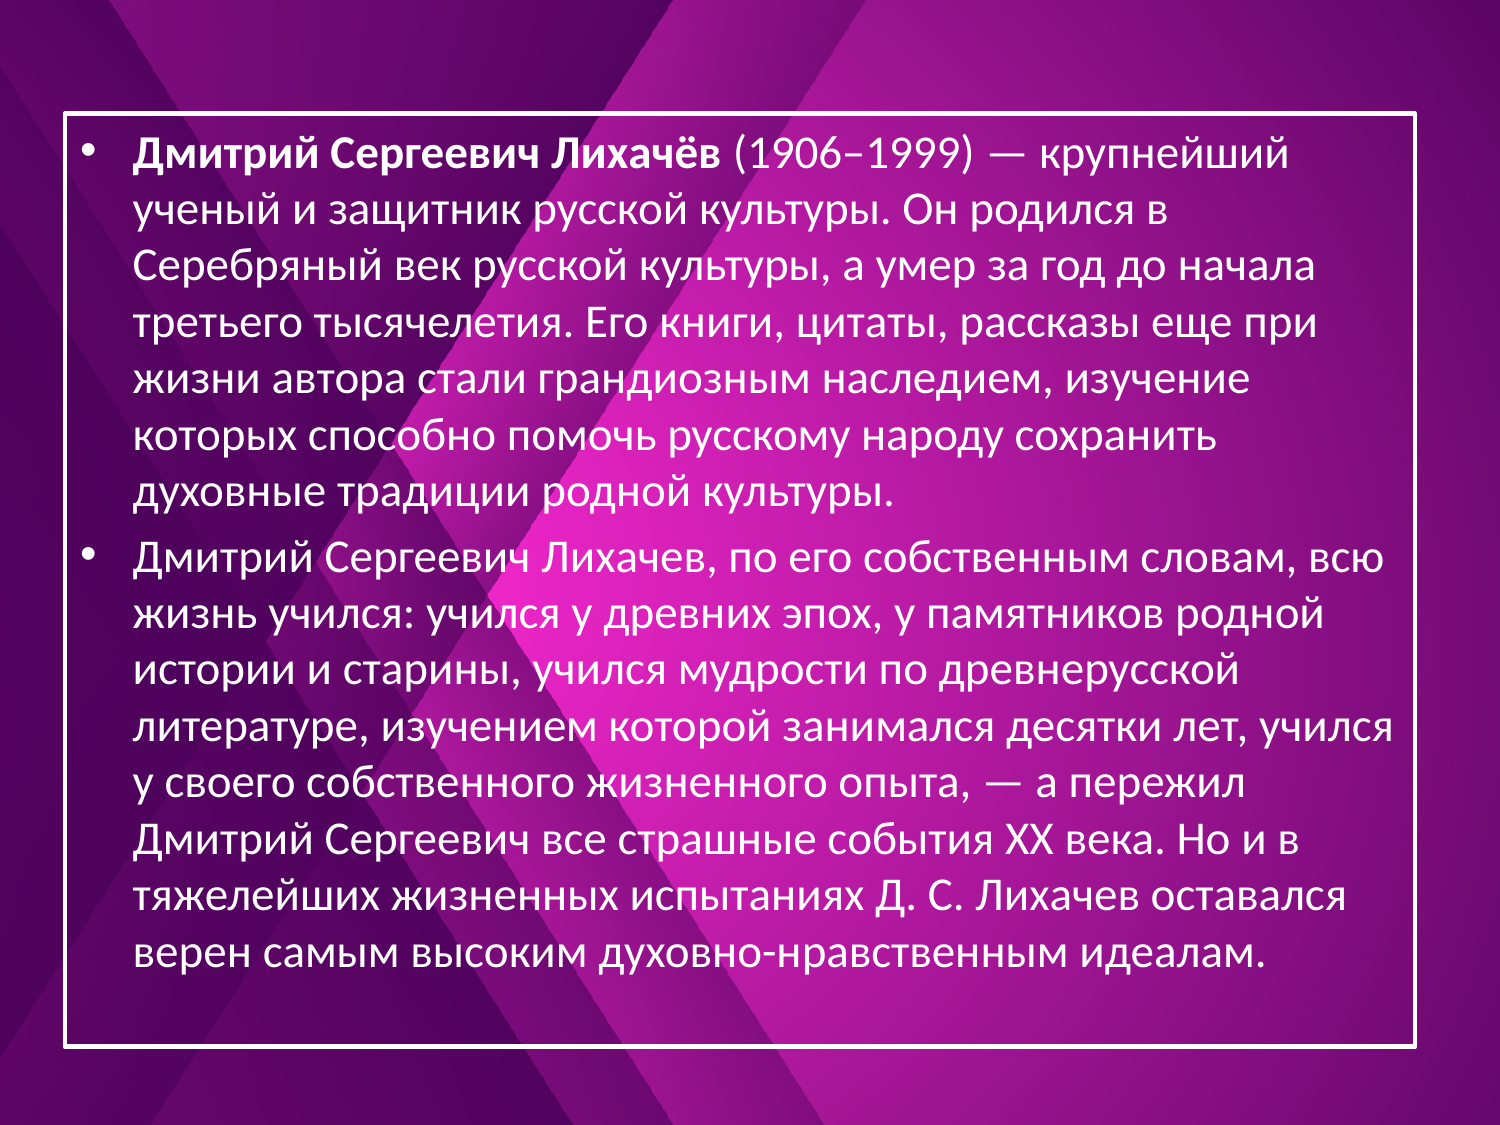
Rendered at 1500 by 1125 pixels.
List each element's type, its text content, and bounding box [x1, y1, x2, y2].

list Дмитрий Сергеевич Лихачёв (1906–1999) — крупнейший ученый и защитник русской культуры. Он родился в Серебряный век русской культуры, а умер за год до начала третьего тысячелетия. Его книги, цитаты, рассказы еще при жизни автора стали грандиозным наследием, изучение которых способно помочь русскому народу сохранить духовные традиции родной культуры. Дмитрий Сергеевич Лихачев, по его собственным словам, всю жизнь учился: учился у древних эпох, у памятников родной истории и старины, учился мудрости по древнерусской литературе, изучением которой занимался десятки лет, учился у своего собственного жизненного опыта, — а пережил Дмитрий Сергеевич все страшные события XX века. Но и в тяжелейших жизненных испытаниях Д. С. Лихачев оставался верен самым высоким духовно-нравственным идеалам. [64, 113, 1415, 1047]
picture [0, 0, 1500, 1125]
